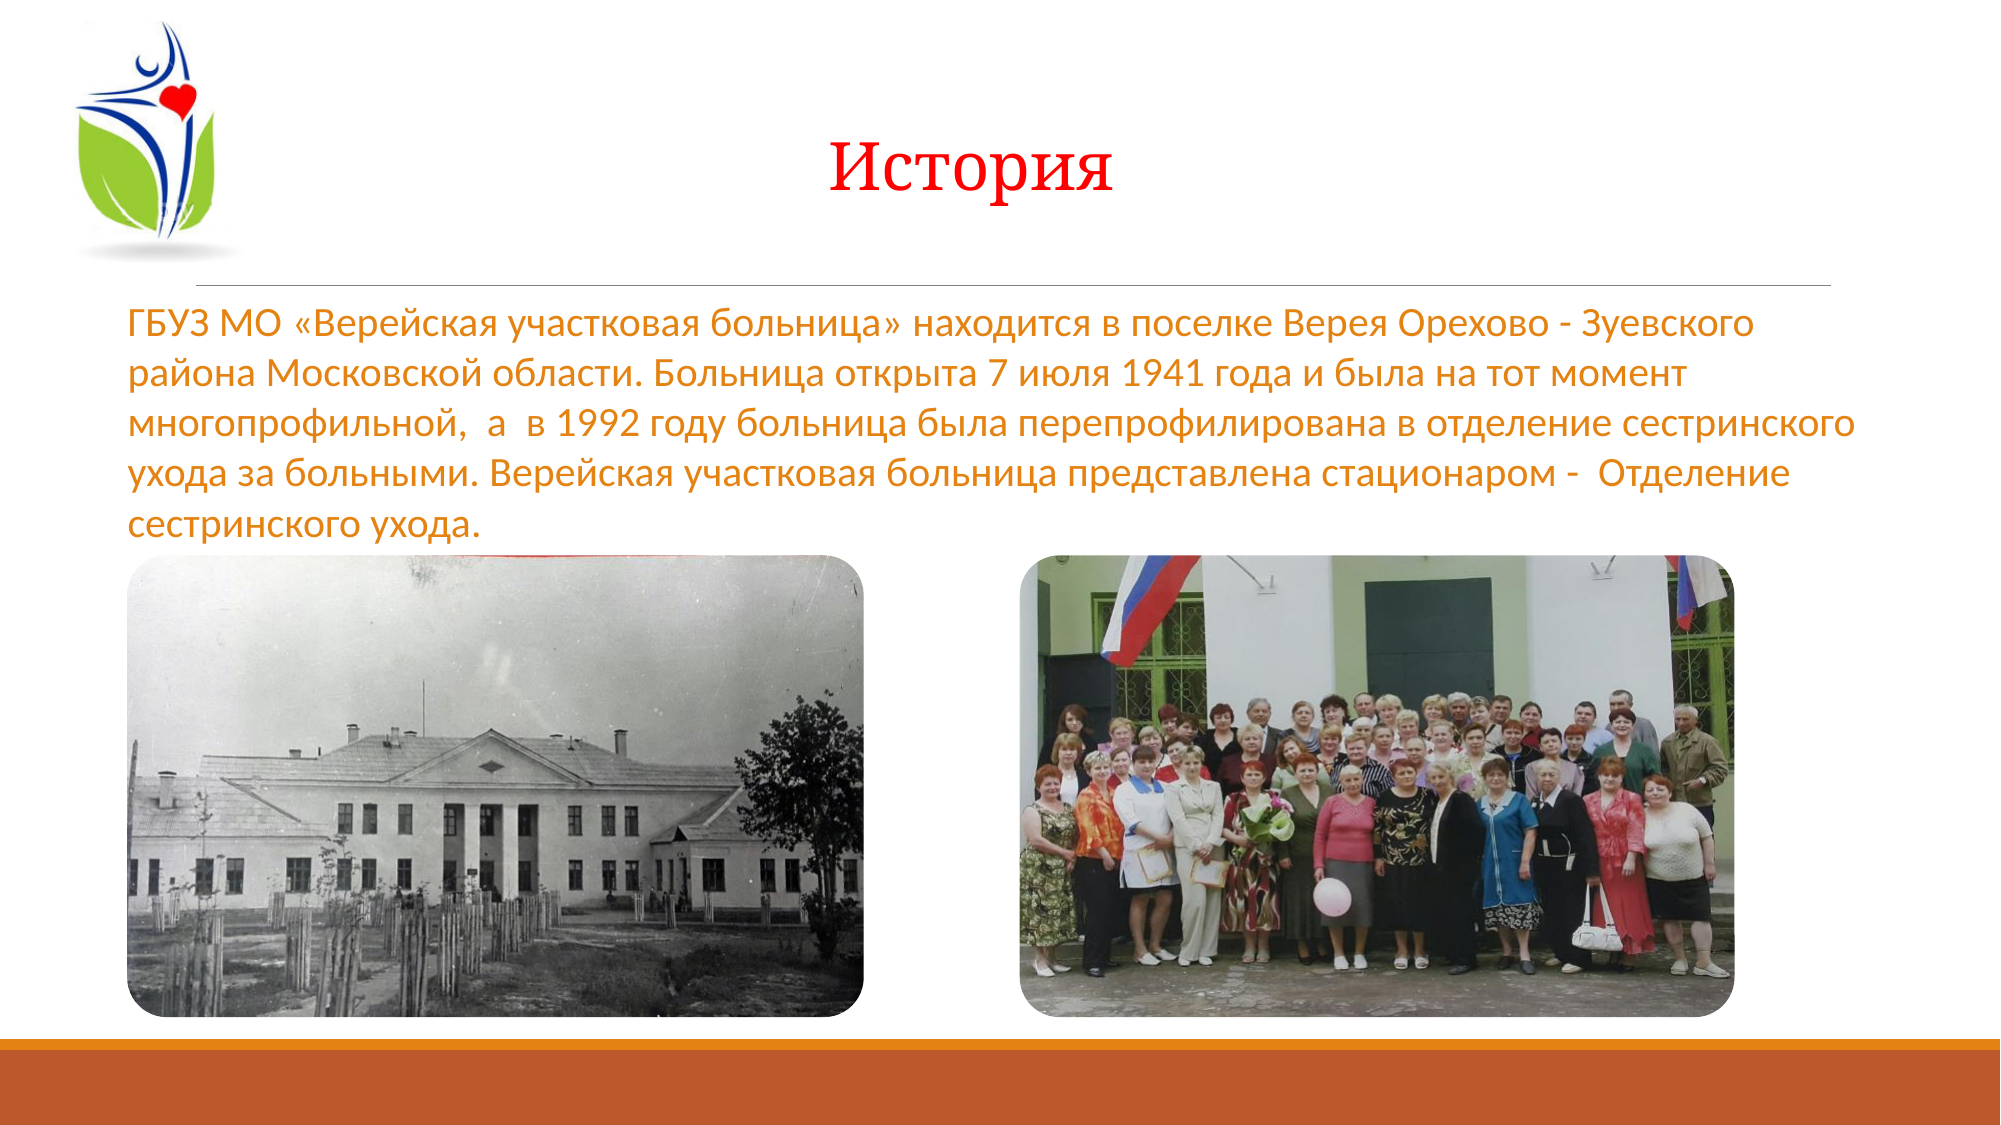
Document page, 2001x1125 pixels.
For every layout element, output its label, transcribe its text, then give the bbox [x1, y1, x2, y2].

picture [1019, 554, 1735, 1018]
picture [126, 554, 865, 1018]
title История [278, 40, 1796, 213]
text_box ГБУЗ МО «Верейская участковая больница» находится в поселке Верея Орехово - Зуевского района Московской области. Больница открыта 7 июля 1941 года и была на тот момент многопрофильной, а в 1992 году больница была перепрофилирована в отделение сестринского ухода за больными. Верейская участковая больница представлена стационаром - Отделение сестринского ухода. [112, 287, 1891, 553]
picture [22, 20, 270, 268]
